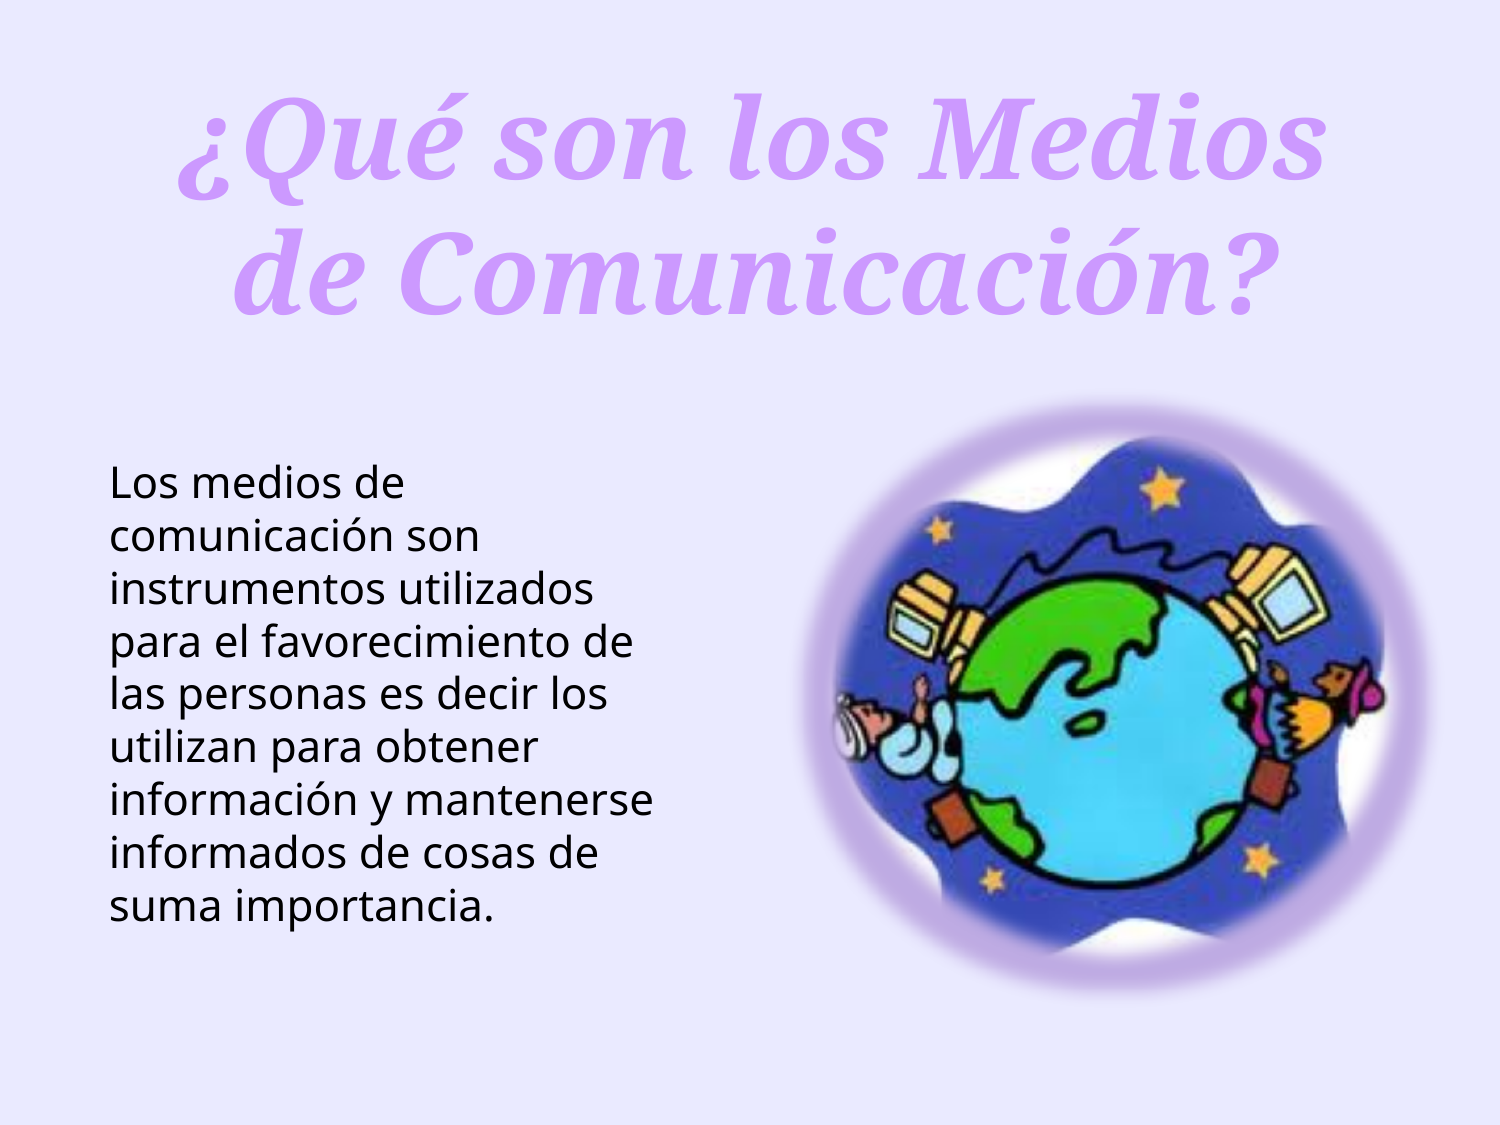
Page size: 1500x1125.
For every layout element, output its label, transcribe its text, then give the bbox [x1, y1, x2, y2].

subtitle Los medios de comunicación son instrumentos utilizados para el favorecimiento de las personas es decir los utilizan para obtener información y mantenerse informados de cosas de suma importancia. [93, 386, 692, 1032]
title ¿Qué son los Medios de Comunicación? [117, 82, 1393, 324]
picture [820, 421, 1410, 973]
